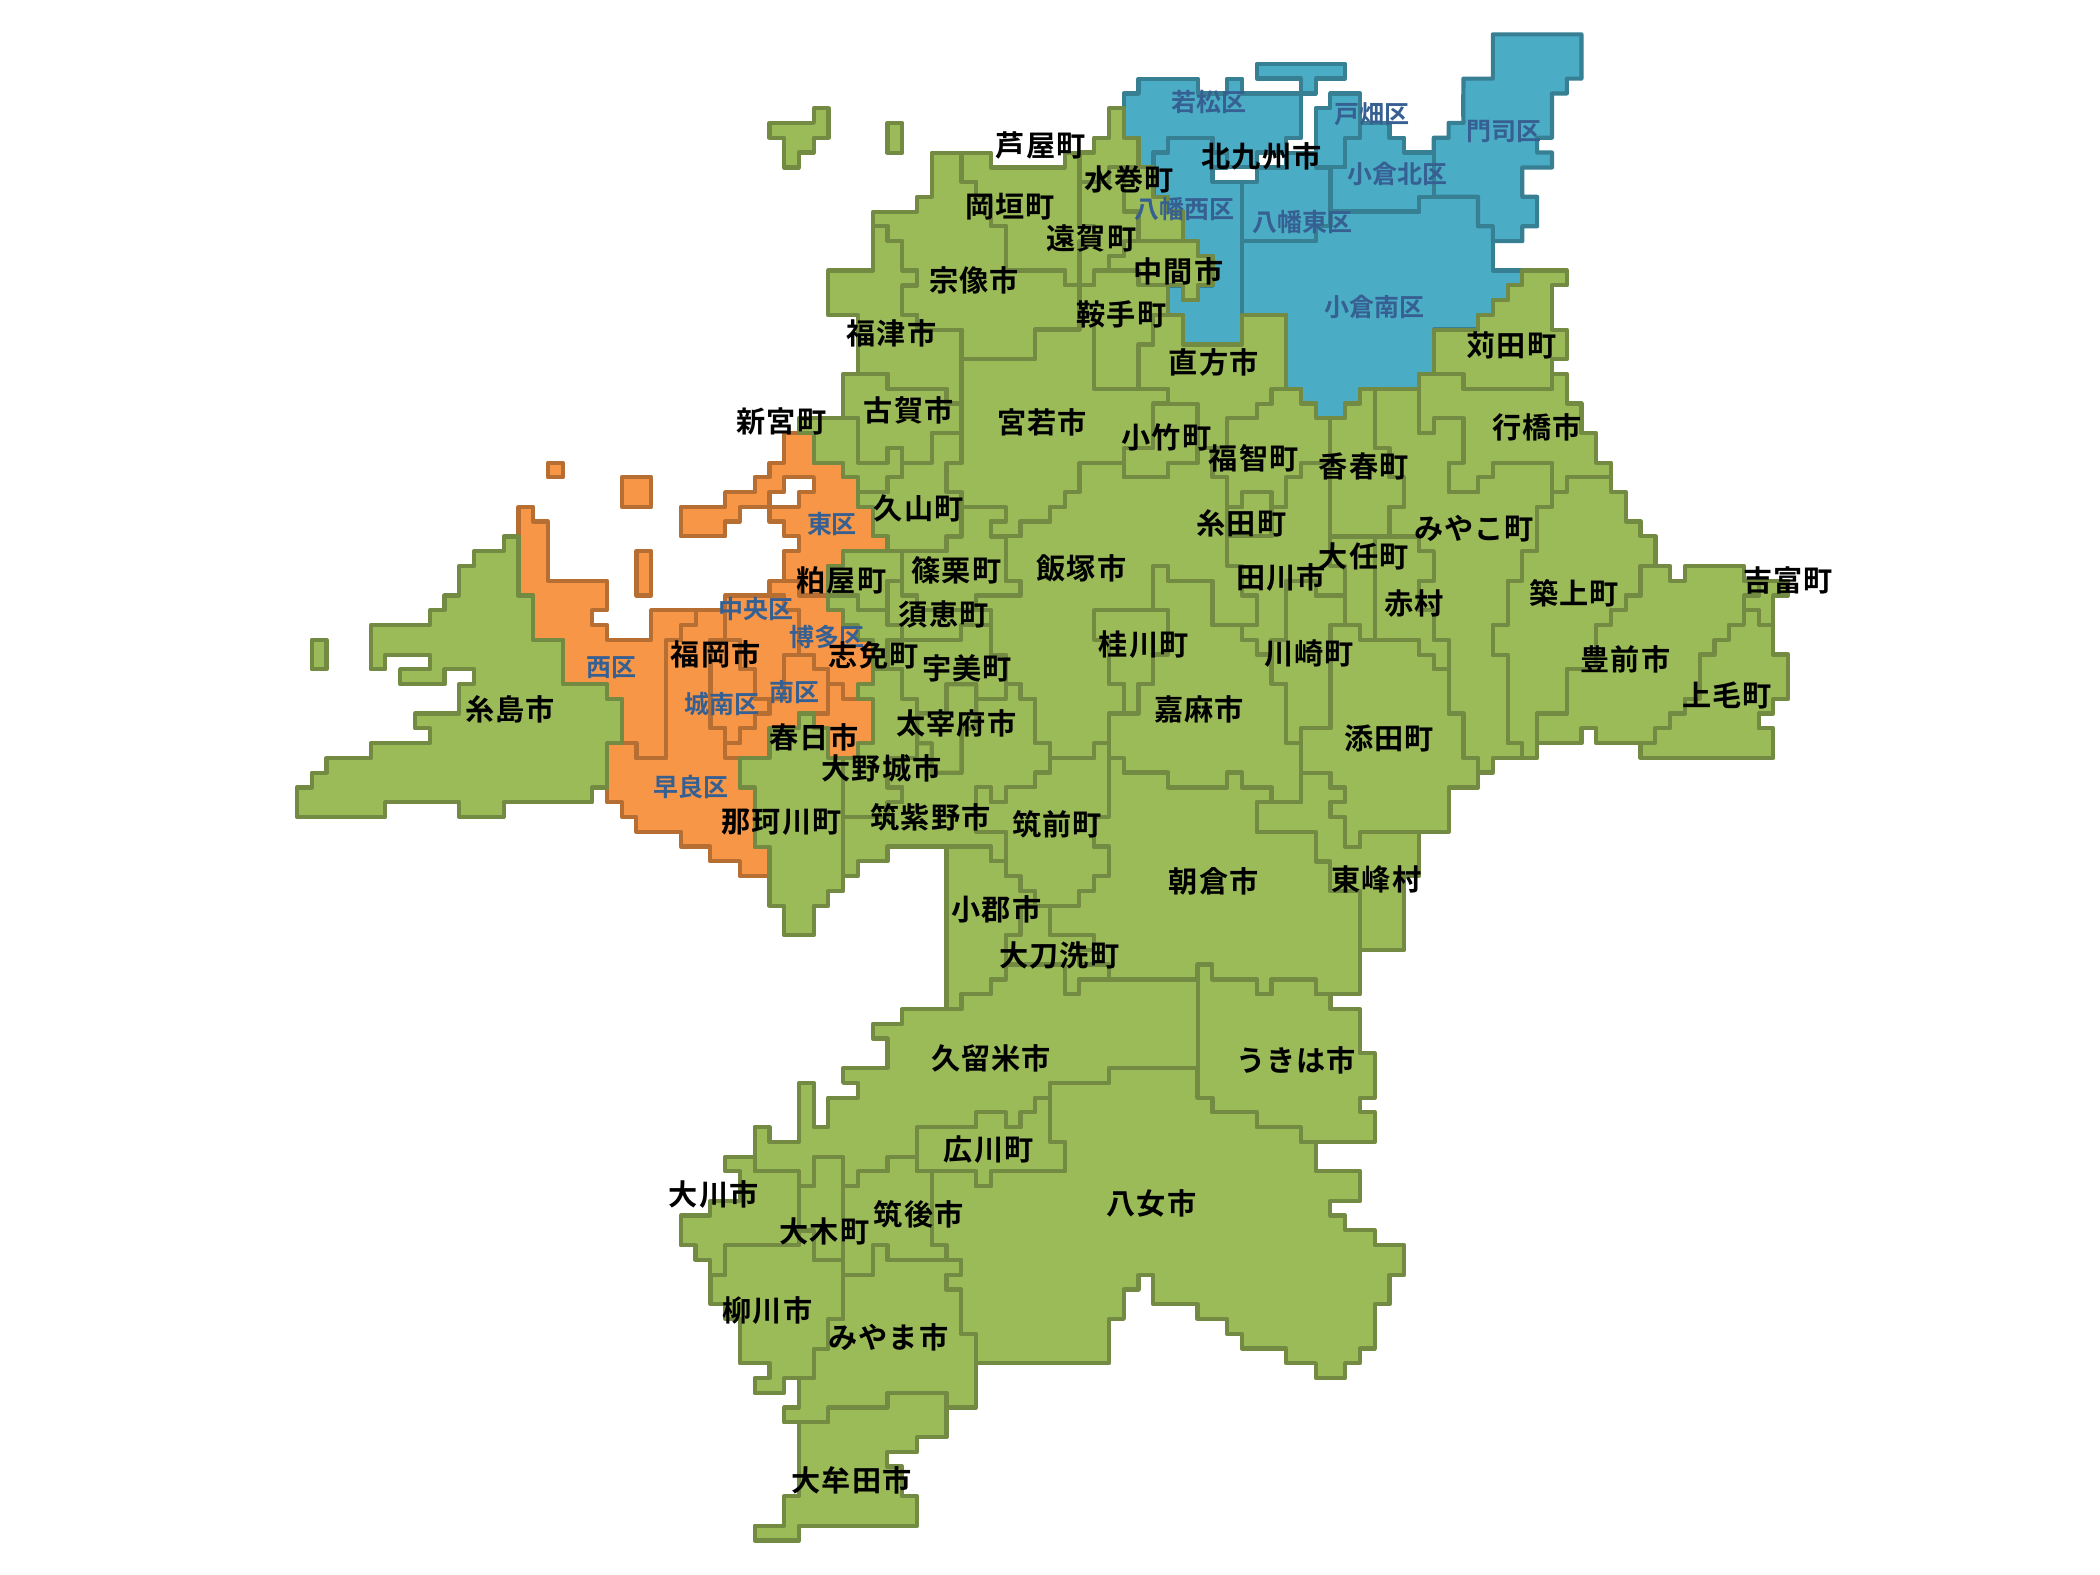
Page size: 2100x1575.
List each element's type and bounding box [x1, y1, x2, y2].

text_box [1123, 34, 1582, 105]
text_box [296, 108, 1789, 1541]
text_box [449, 119, 1850, 1506]
text_box [570, 78, 1558, 117]
